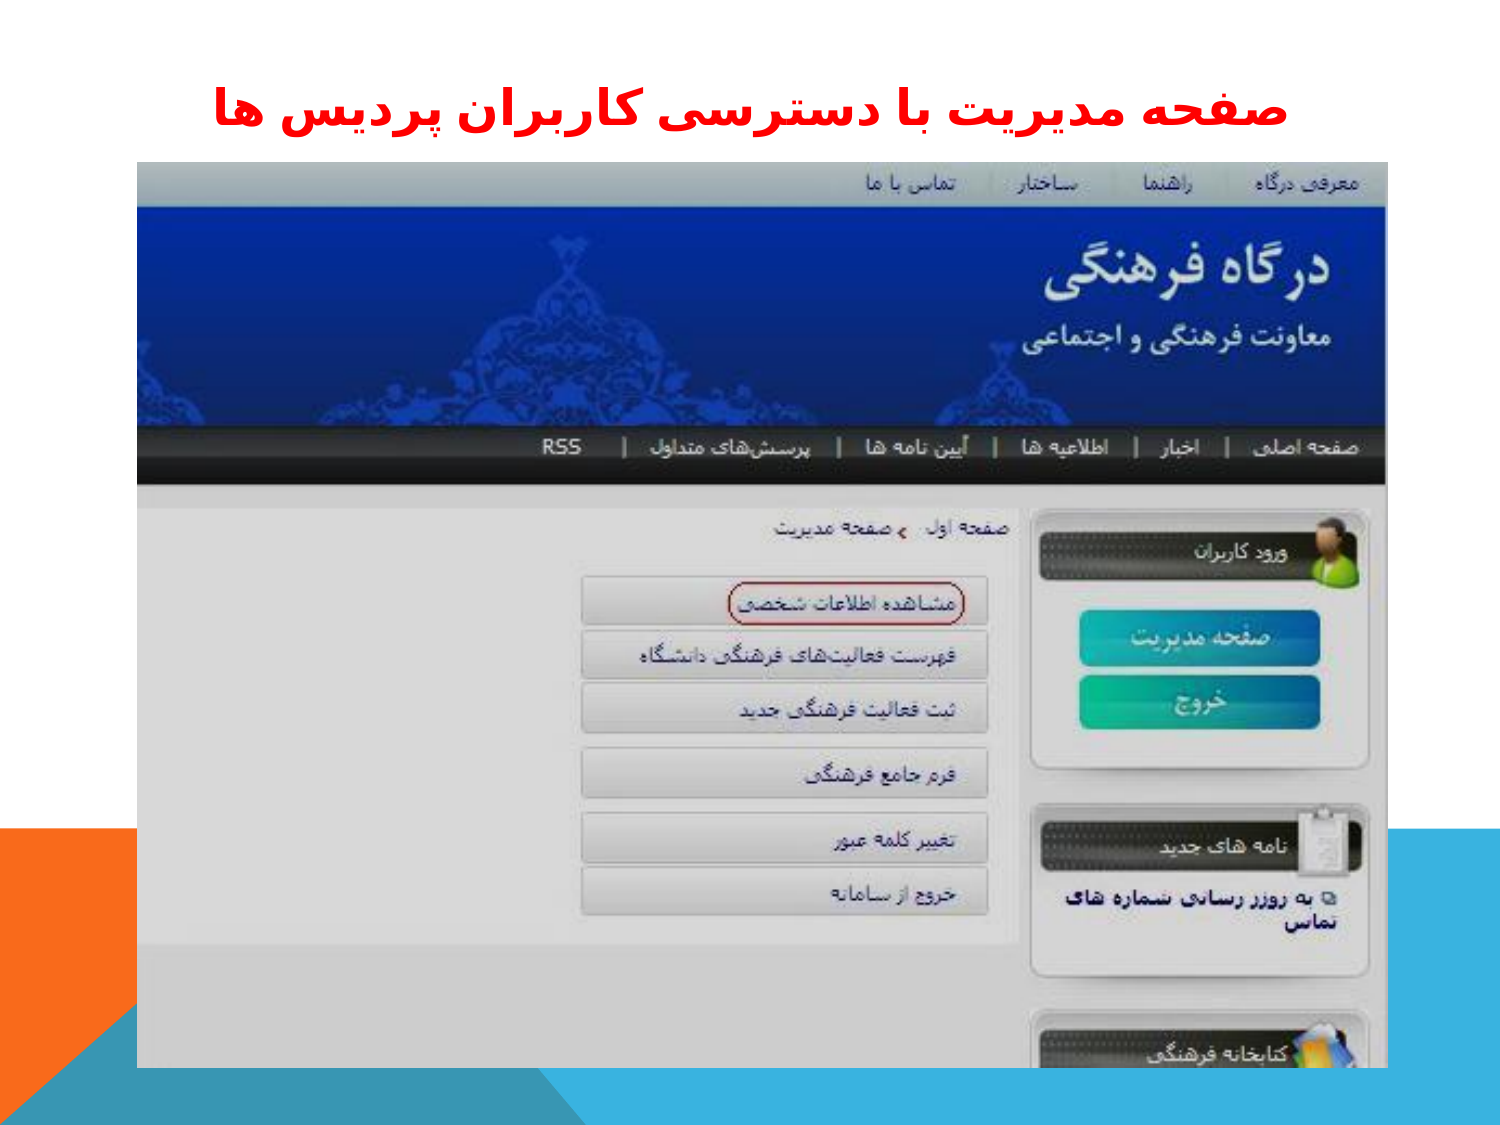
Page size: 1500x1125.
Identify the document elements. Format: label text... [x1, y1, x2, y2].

title صفحه مدیریت با دسترسی کاربران پردیس ها [135, 60, 1369, 150]
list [137, 162, 1388, 1069]
